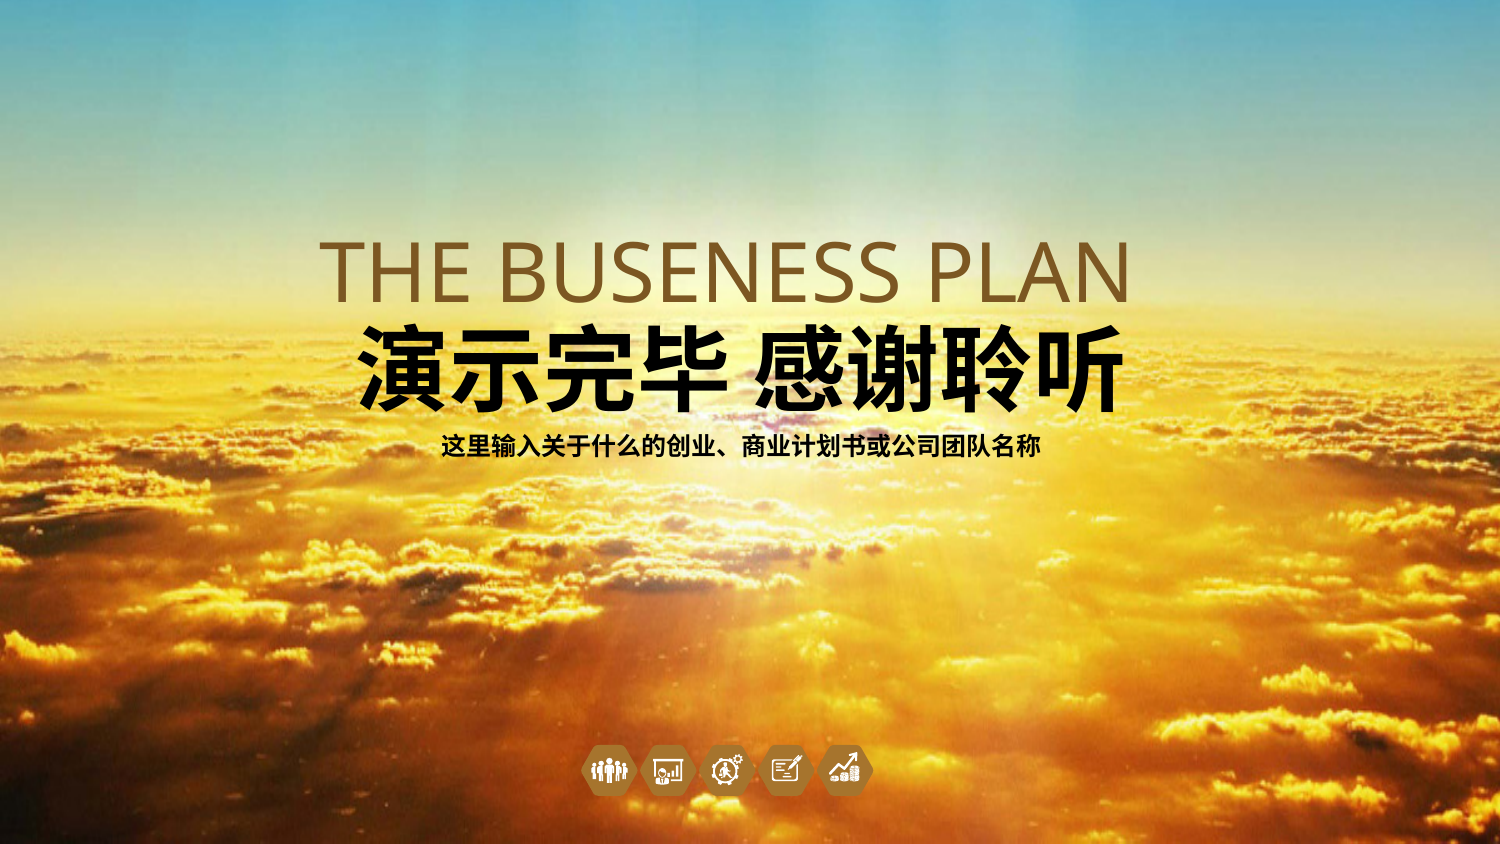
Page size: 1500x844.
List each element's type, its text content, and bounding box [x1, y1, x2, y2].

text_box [816, 744, 874, 797]
picture [0, 0, 1500, 844]
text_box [580, 744, 638, 797]
text_box 这里输入关于什么的创业、商业计划书或公司团队名称 [381, 430, 1102, 461]
text_box 演示完毕 感谢聆听 [333, 319, 1149, 424]
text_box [757, 744, 815, 797]
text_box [698, 744, 756, 797]
text_box THE BUSENESS PLAN [214, 218, 1240, 319]
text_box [639, 744, 697, 797]
